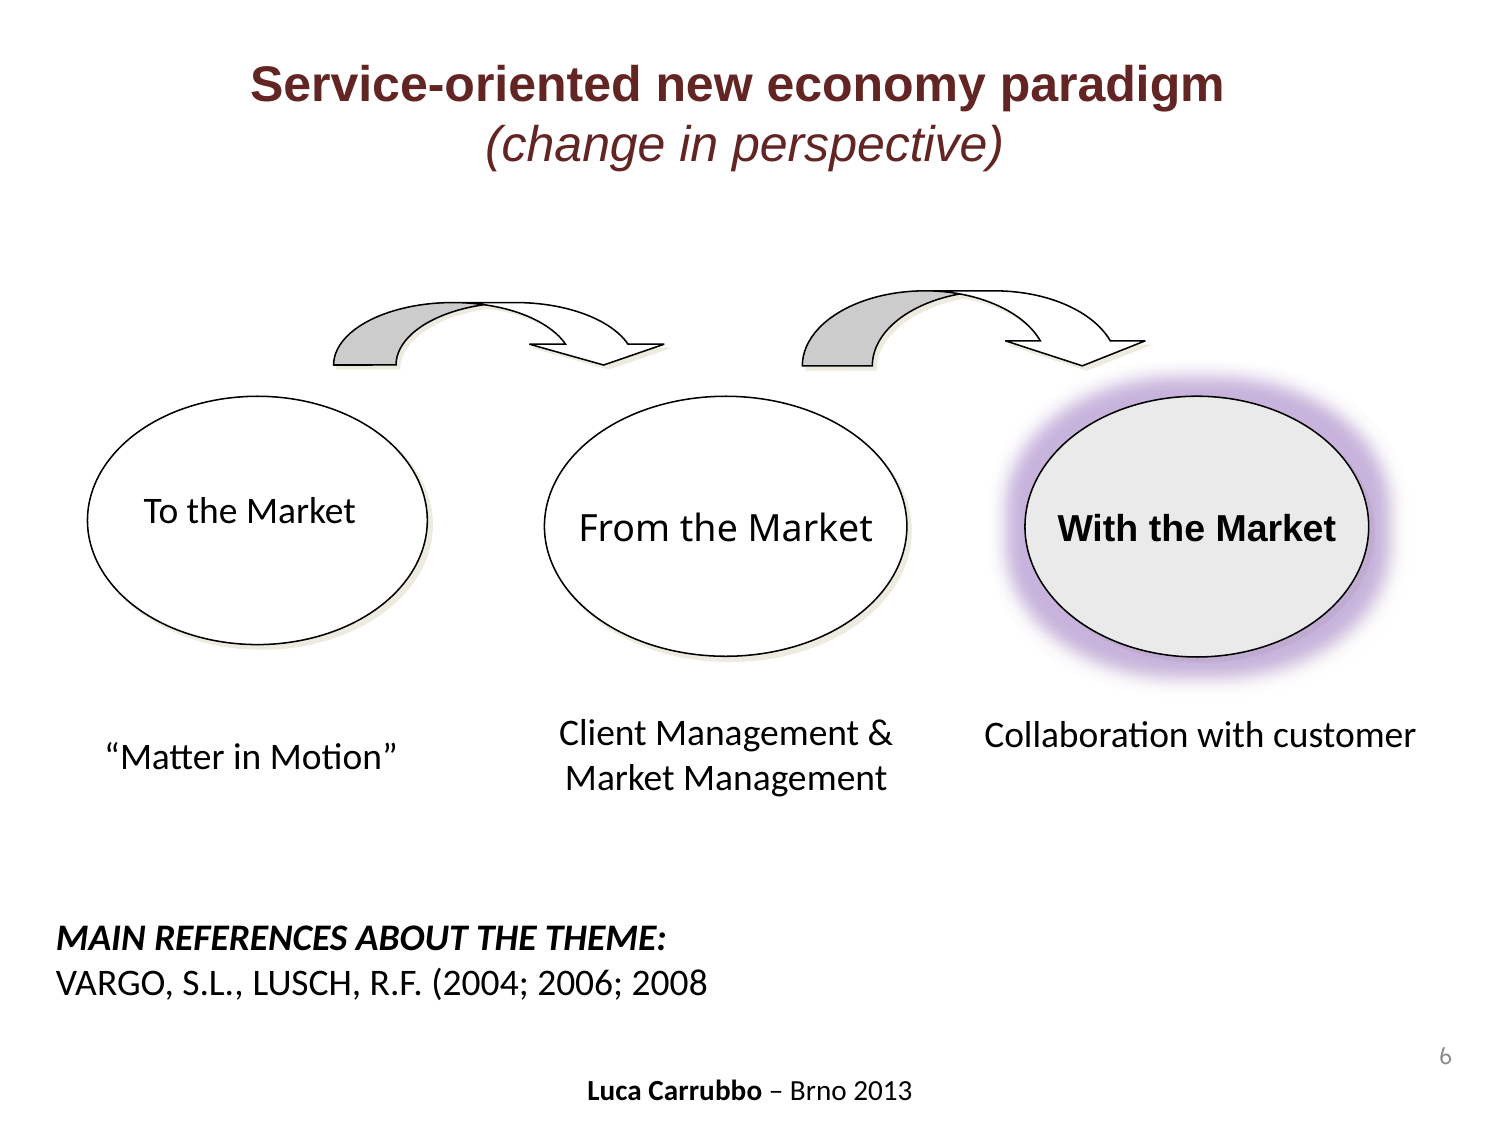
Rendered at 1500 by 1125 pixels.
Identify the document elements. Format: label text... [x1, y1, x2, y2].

text_box [333, 302, 665, 366]
text_box [802, 290, 1146, 366]
text_box Client Management & Market Management [521, 700, 932, 806]
text_box Main References about the theme: Vargo, S.L., Lusch, R.F. (2004; 2006; 2008 [41, 905, 913, 1010]
text_box From the Market [544, 396, 907, 657]
text_box With the Market [1024, 396, 1369, 657]
text_box Service-oriented new economy paradigm (change in perspective) [76, 43, 1413, 179]
text_box [87, 396, 428, 645]
text_box Collaboration with customer [966, 702, 1436, 763]
text_box “Matter in Motion” [89, 724, 413, 785]
text_box To the Market [128, 478, 371, 539]
text_box 6 [1164, 1019, 1475, 1125]
